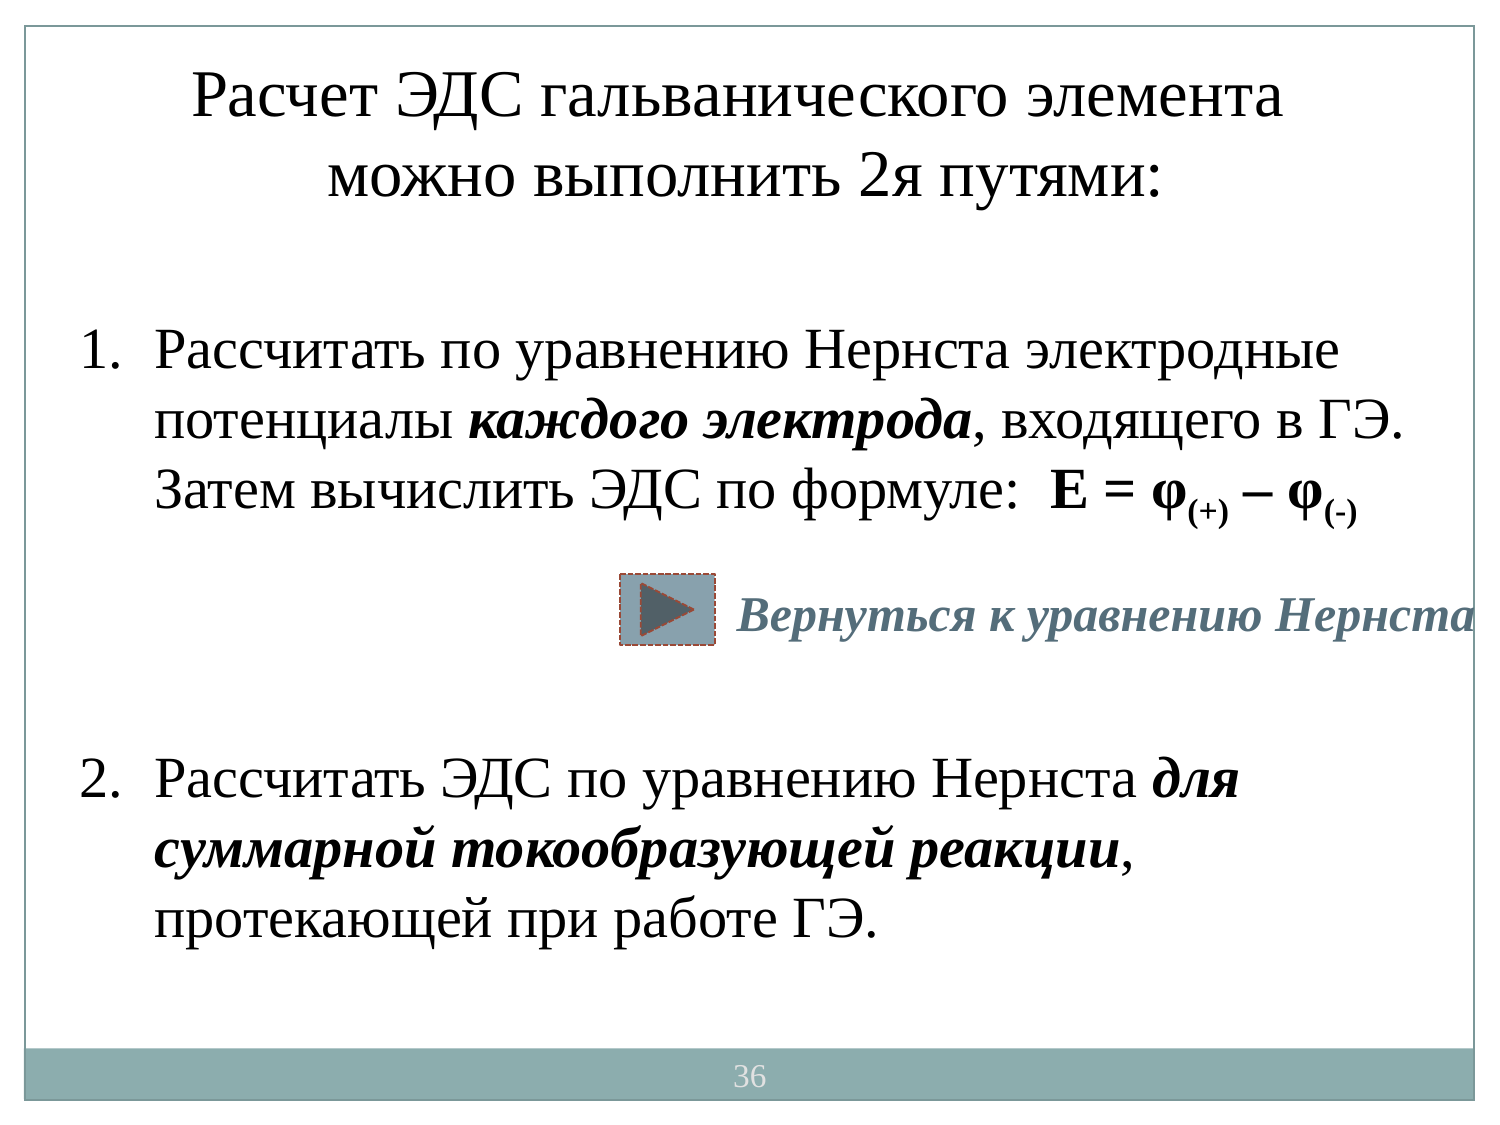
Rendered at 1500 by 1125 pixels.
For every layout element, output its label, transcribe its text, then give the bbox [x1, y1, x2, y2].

text_box Расчет ЭДС гальванического элемента можно выполнить 2я путями: [176, 42, 1317, 218]
text_box Рассчитать по уравнению Нернста электродные потенциалы каждого электрода, входящего в ГЭ. Затем вычислить ЭДС по формуле: Е = φ(+) – φ(-) Рассчитать ЭДС по уравнению Нернста для суммарной токообразующей реакции, протекающей при работе ГЭ. [64, 302, 1447, 957]
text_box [619, 573, 1499, 651]
slide_number 36 [699, 1037, 800, 1110]
